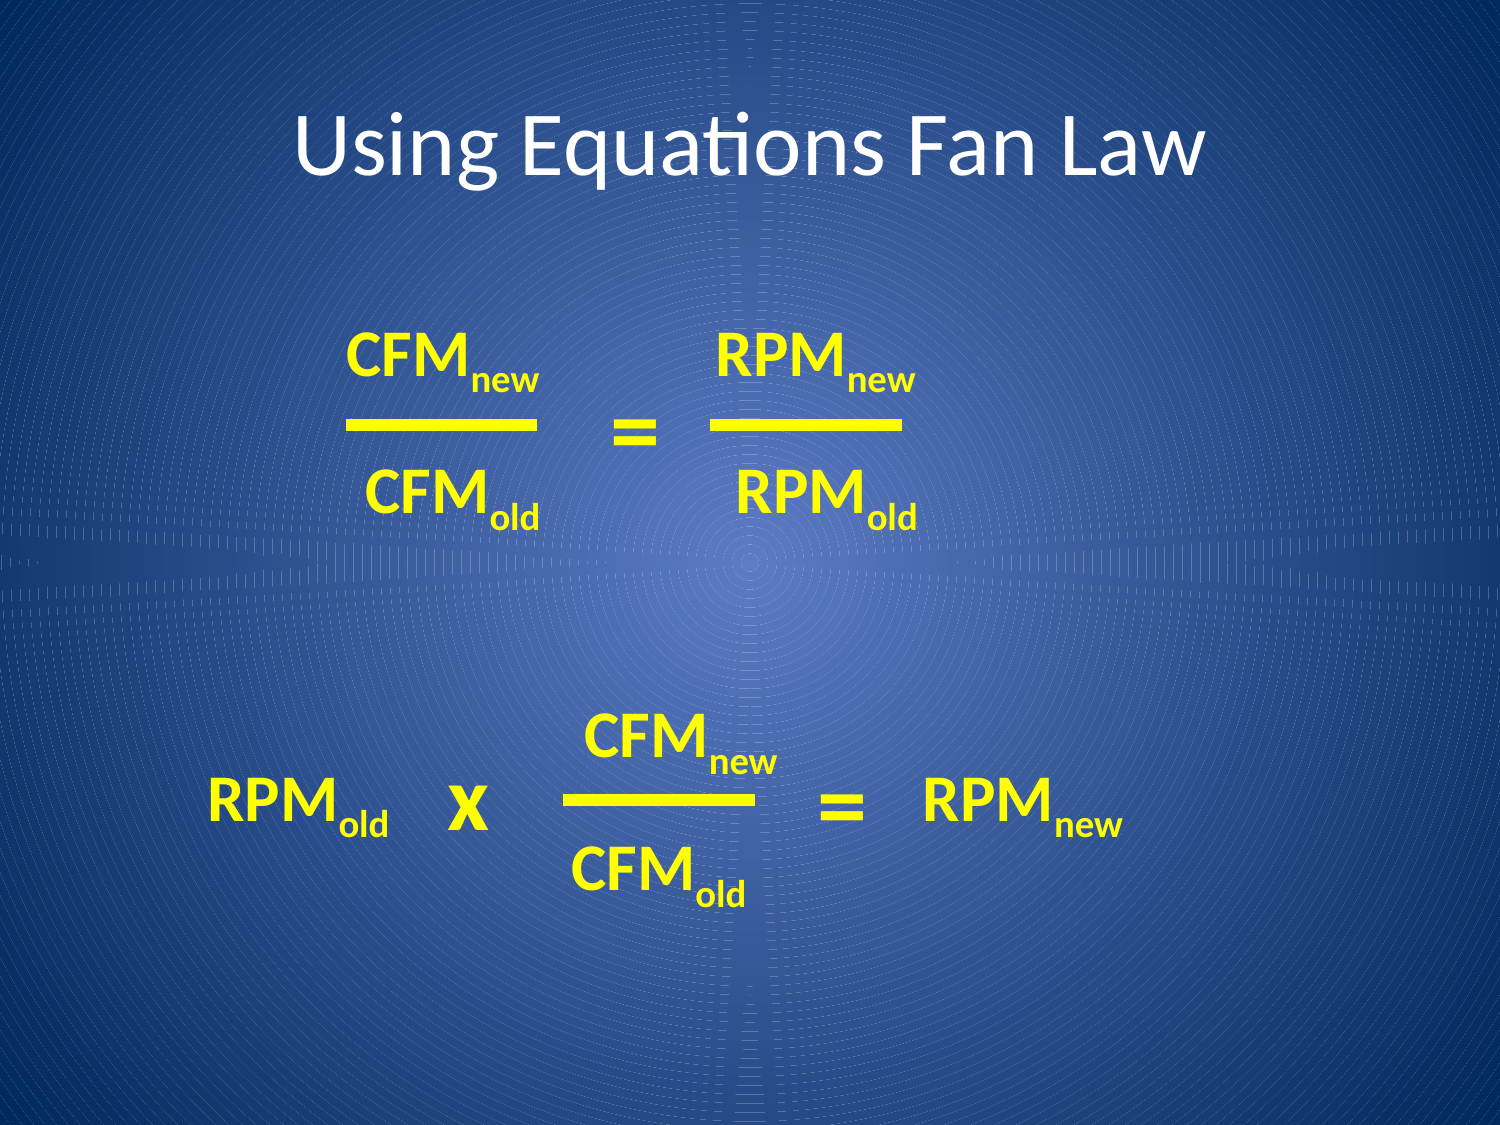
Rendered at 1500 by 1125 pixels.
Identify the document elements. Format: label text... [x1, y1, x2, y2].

text_box = [595, 356, 676, 492]
text_box CFMnew [331, 302, 555, 408]
text_box CFMold [350, 439, 556, 546]
text_box x [432, 731, 505, 857]
text_box RPMold [192, 746, 405, 853]
title Using Equations Fan Law [75, 45, 1425, 233]
text_box RPMold [720, 439, 933, 546]
text_box CFMnew [570, 683, 793, 790]
text_box RPMnew [908, 746, 1138, 853]
text_box RPMnew [700, 302, 931, 408]
text_box = [802, 731, 882, 867]
text_box CFMold [556, 816, 775, 923]
